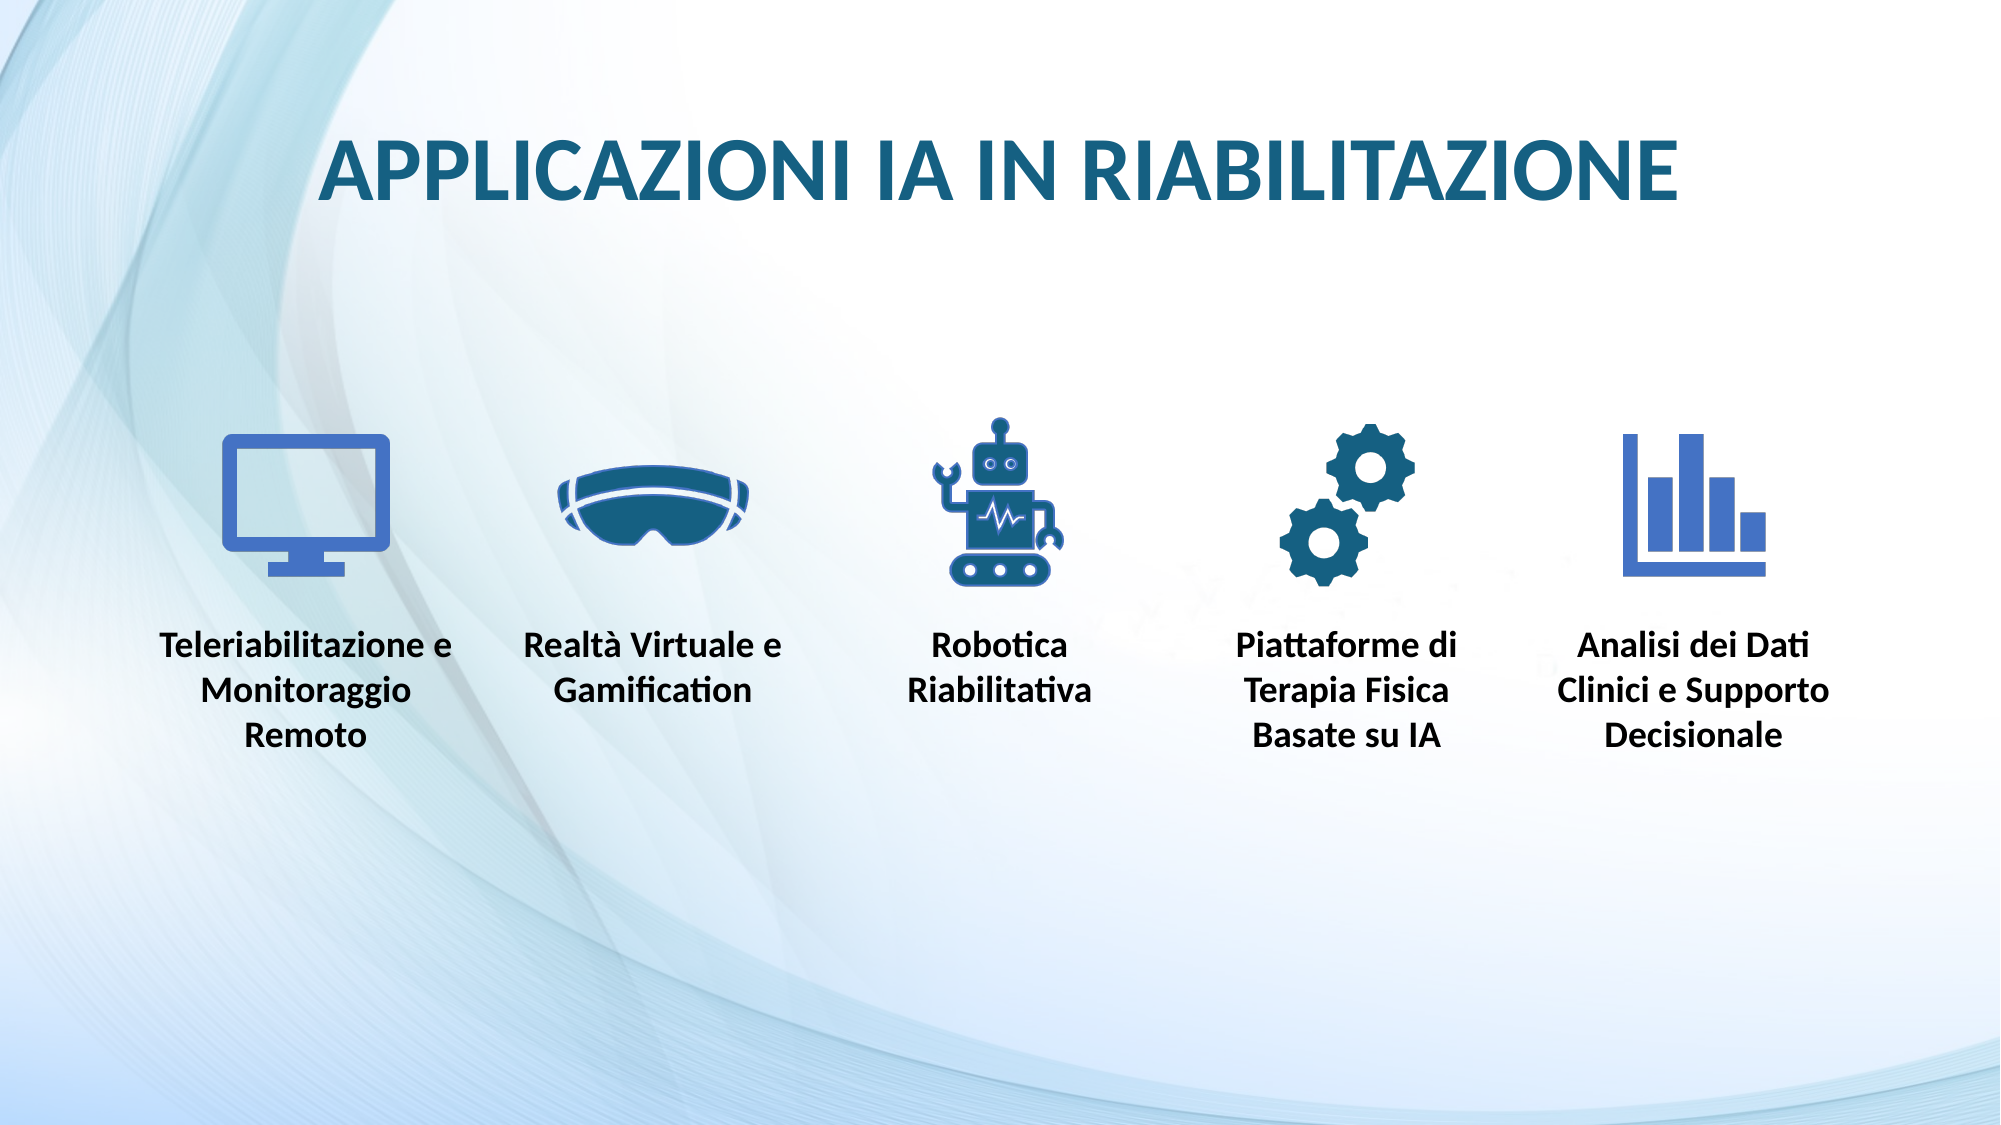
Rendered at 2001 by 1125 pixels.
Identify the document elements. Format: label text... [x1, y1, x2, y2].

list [136, 298, 1863, 868]
title APPLICAZIONI IA IN RIABILITAZIONE [137, 84, 1863, 259]
